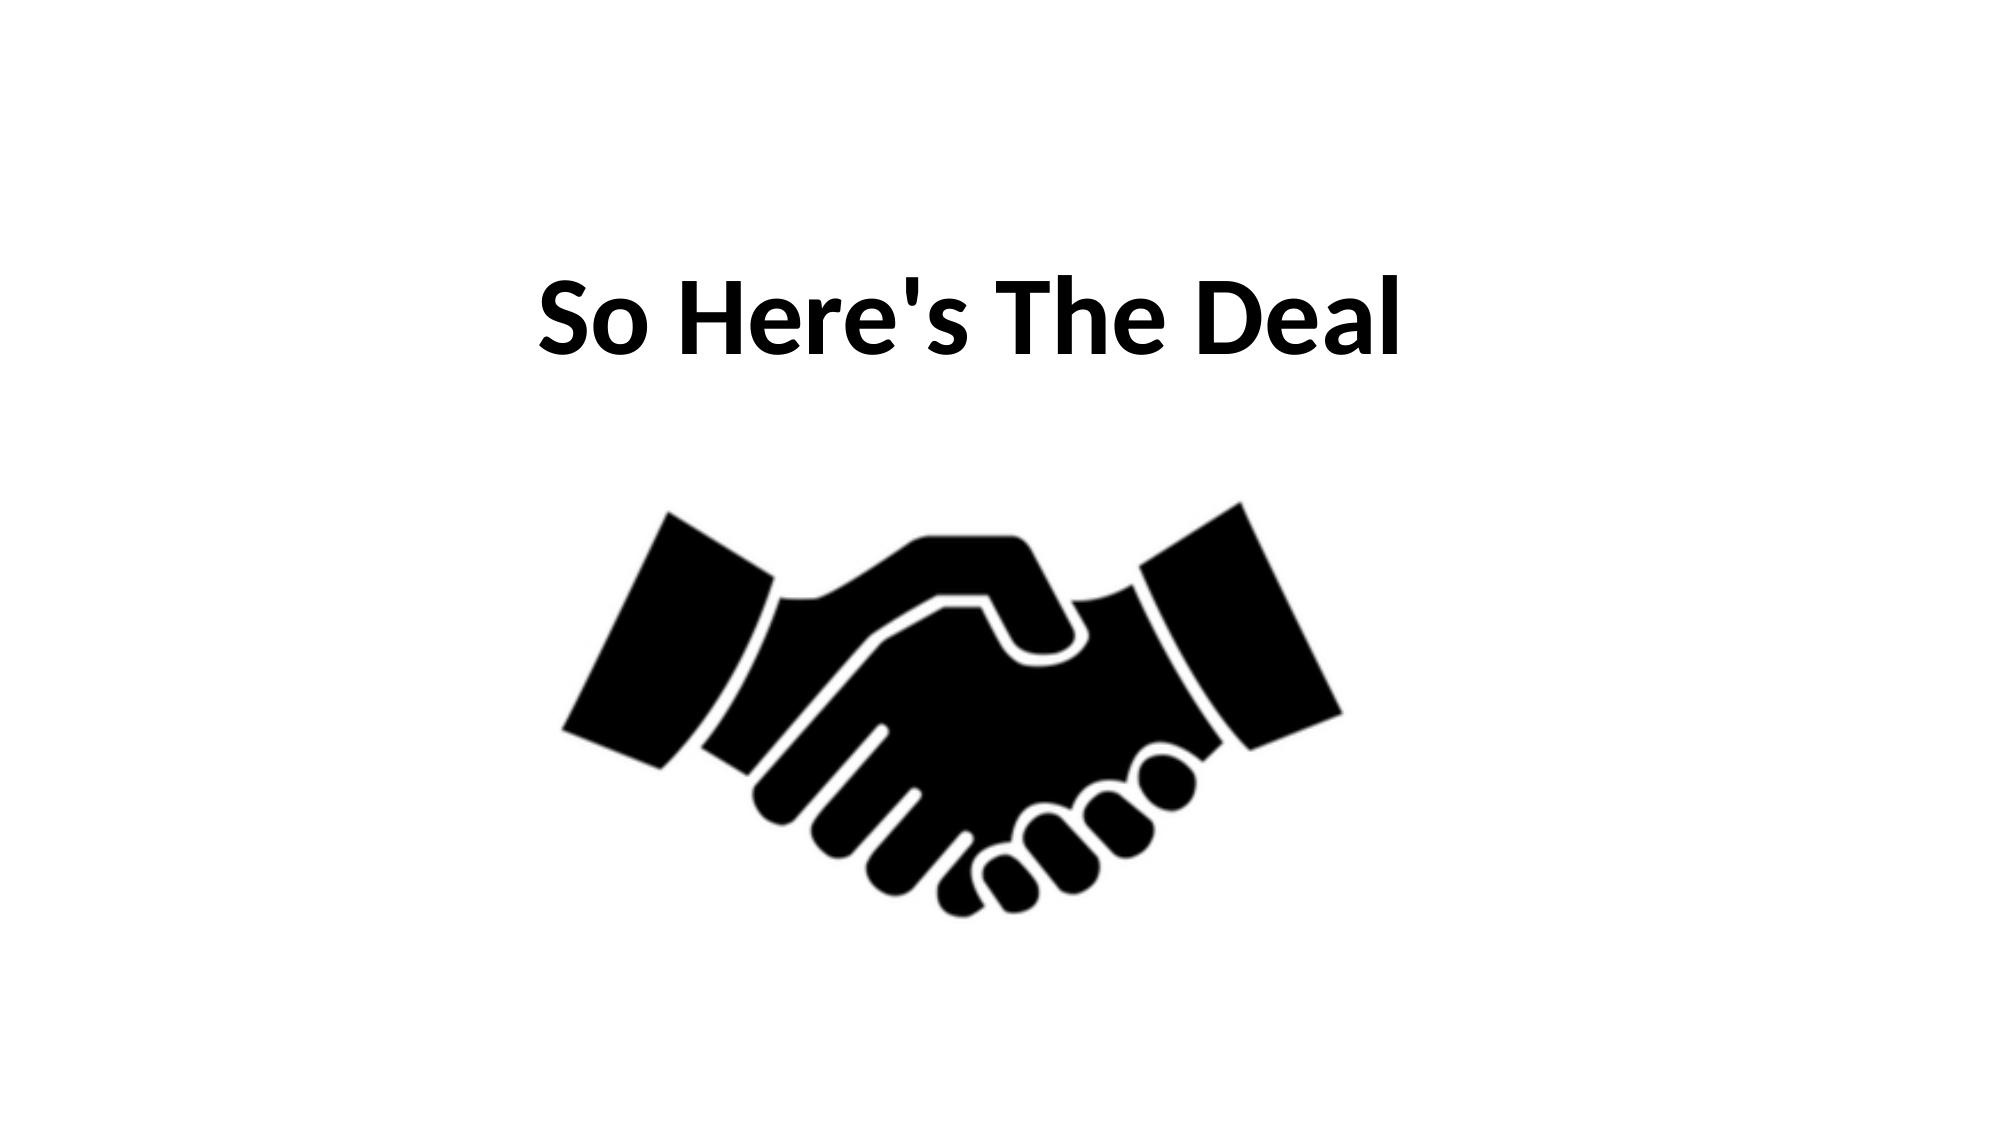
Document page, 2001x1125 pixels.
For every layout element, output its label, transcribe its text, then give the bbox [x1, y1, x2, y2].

picture [512, 392, 1383, 972]
list So Here's The Deal [108, 250, 1834, 788]
